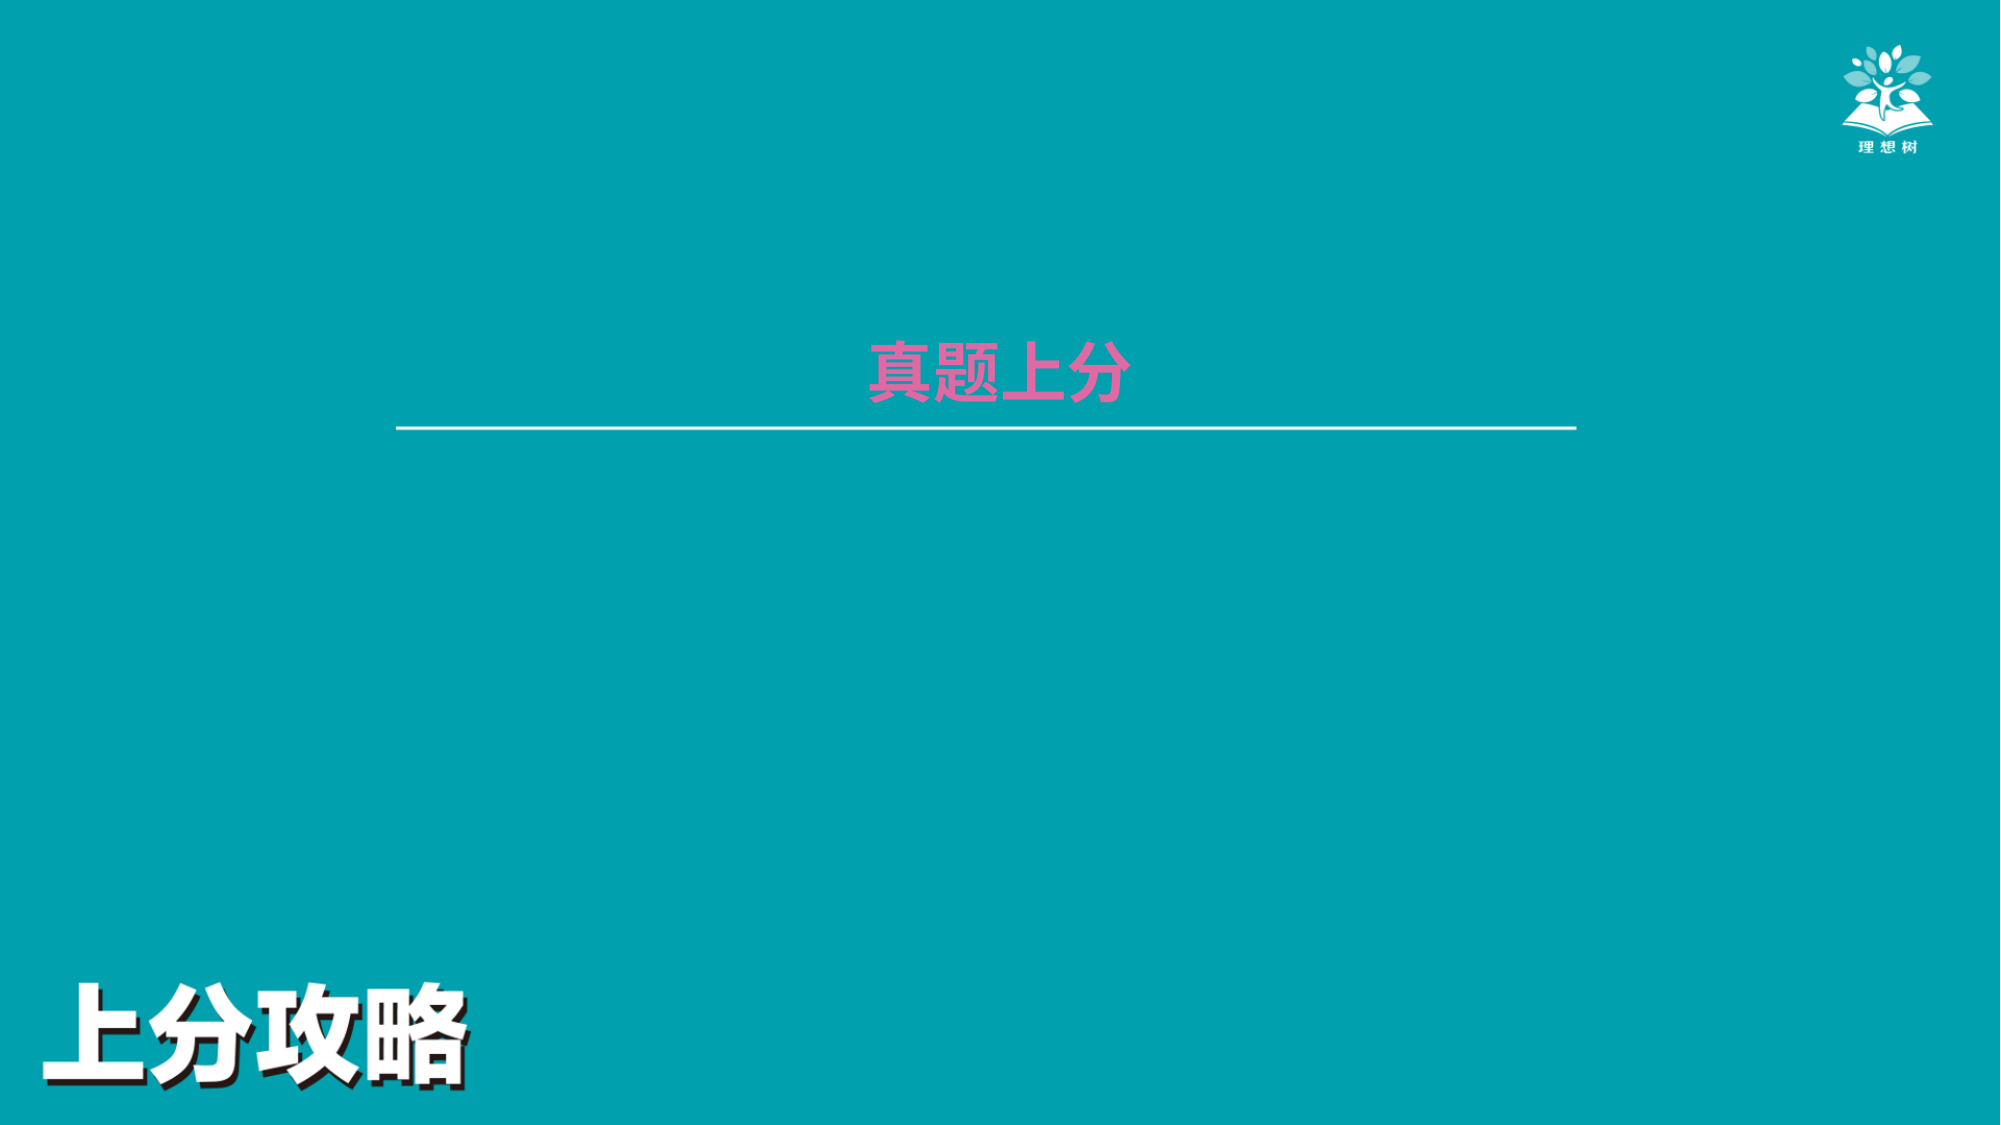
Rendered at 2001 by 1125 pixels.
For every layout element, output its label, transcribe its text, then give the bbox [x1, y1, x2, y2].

picture [0, 423, 2000, 1125]
text_box 真题上分 [0, 315, 2000, 423]
picture [0, 0, 2000, 315]
